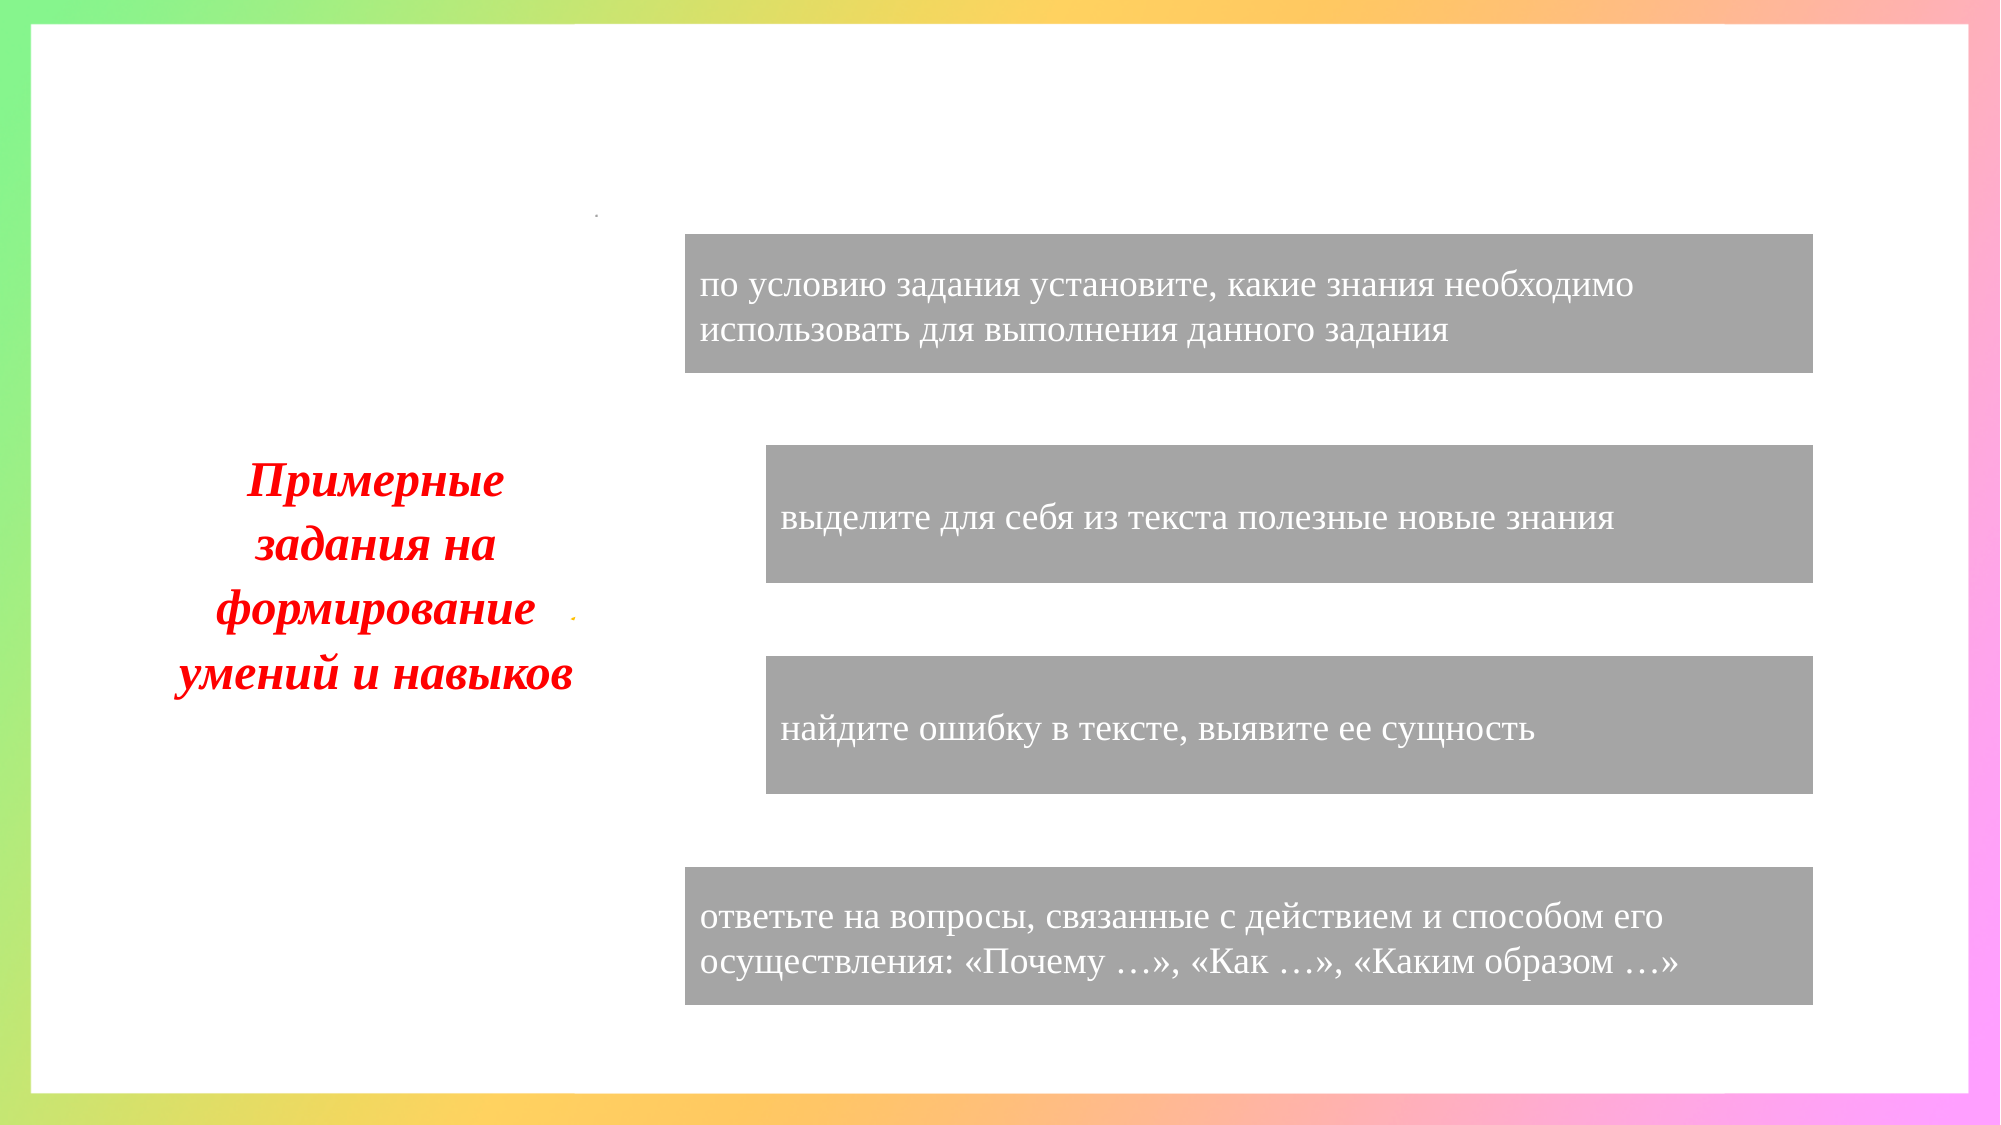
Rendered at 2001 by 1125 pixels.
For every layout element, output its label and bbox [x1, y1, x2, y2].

picture [0, 0, 2000, 1125]
text_box [568, 101, 1814, 1015]
